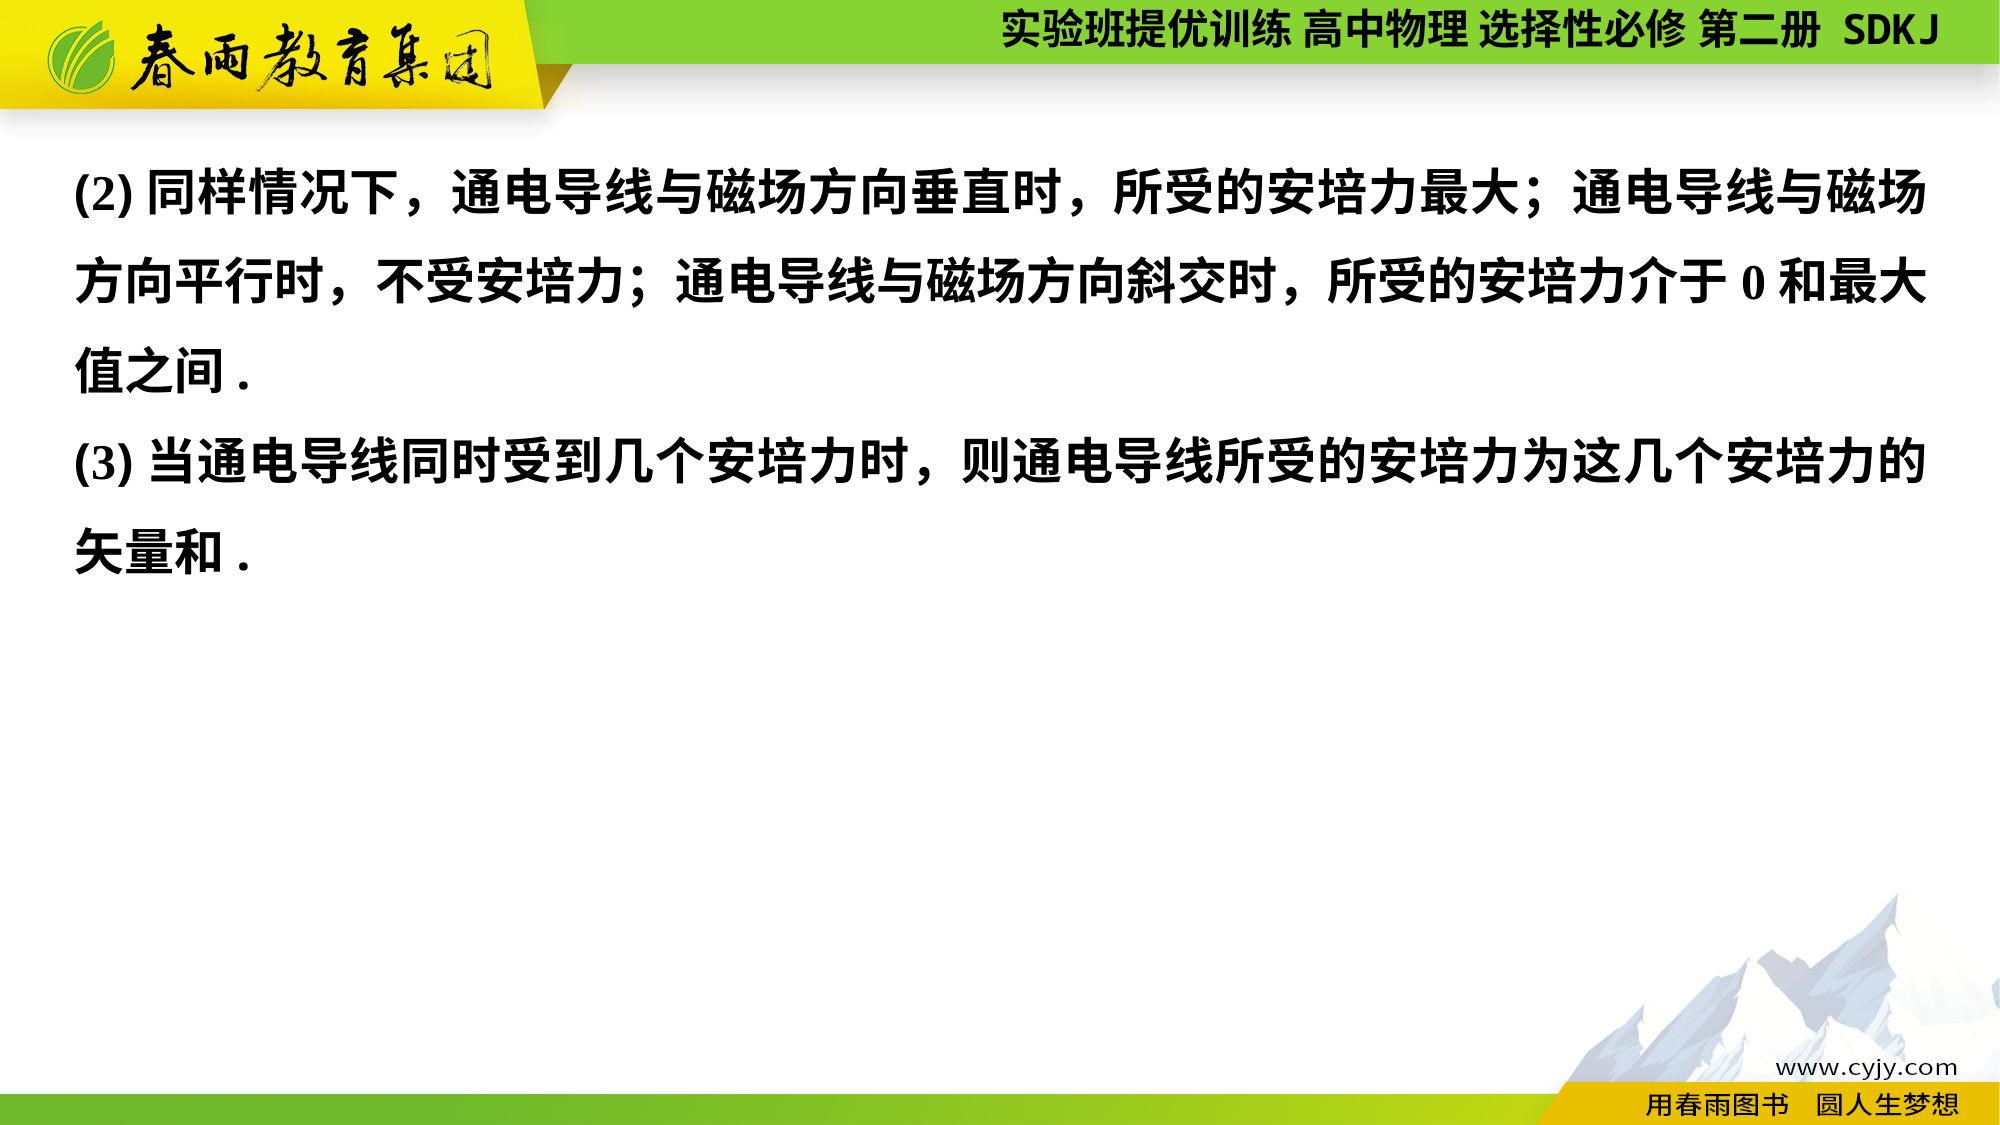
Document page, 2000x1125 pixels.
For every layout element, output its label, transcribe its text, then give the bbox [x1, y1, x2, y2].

picture [0, 0, 2000, 1125]
list (2)同样情况下，通电导线与磁场方向垂直时，所受的安培力最大；通电导线与磁场方向平行时，不受安培力；通电导线与磁场方向斜交时，所受的安培力介于0和最大值之间. (3)当通电导线同时受到几个安培力时，则通电导线所受的安培力为这几个安培力的矢量和. [59, 122, 1944, 581]
